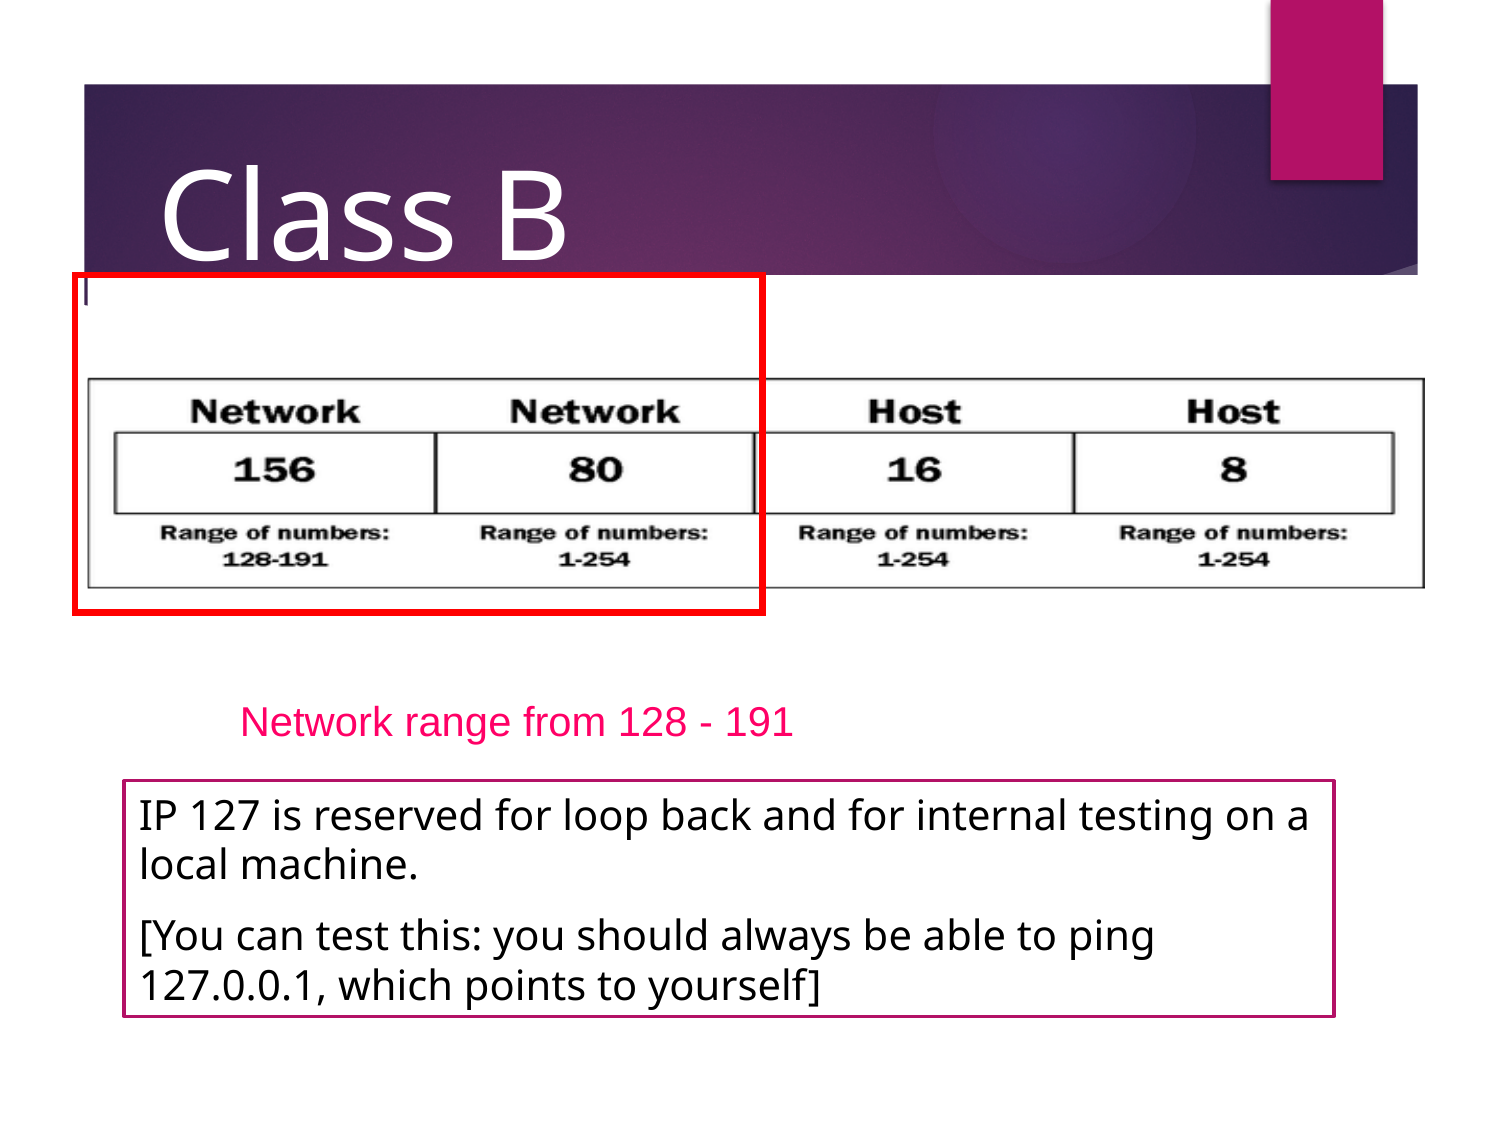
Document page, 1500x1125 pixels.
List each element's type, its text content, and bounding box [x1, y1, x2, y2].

text_box [74, 275, 85, 613]
title Class B [142, 152, 1183, 269]
text_box Network range from 128 - 191 [225, 687, 863, 753]
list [87, 274, 1426, 651]
text_box IP 127 is reserved for loop back and for internal testing on a local machine. [You can test this: you should always be able to ping 127.0.0.1, which points to yourself] [122, 779, 1336, 1018]
